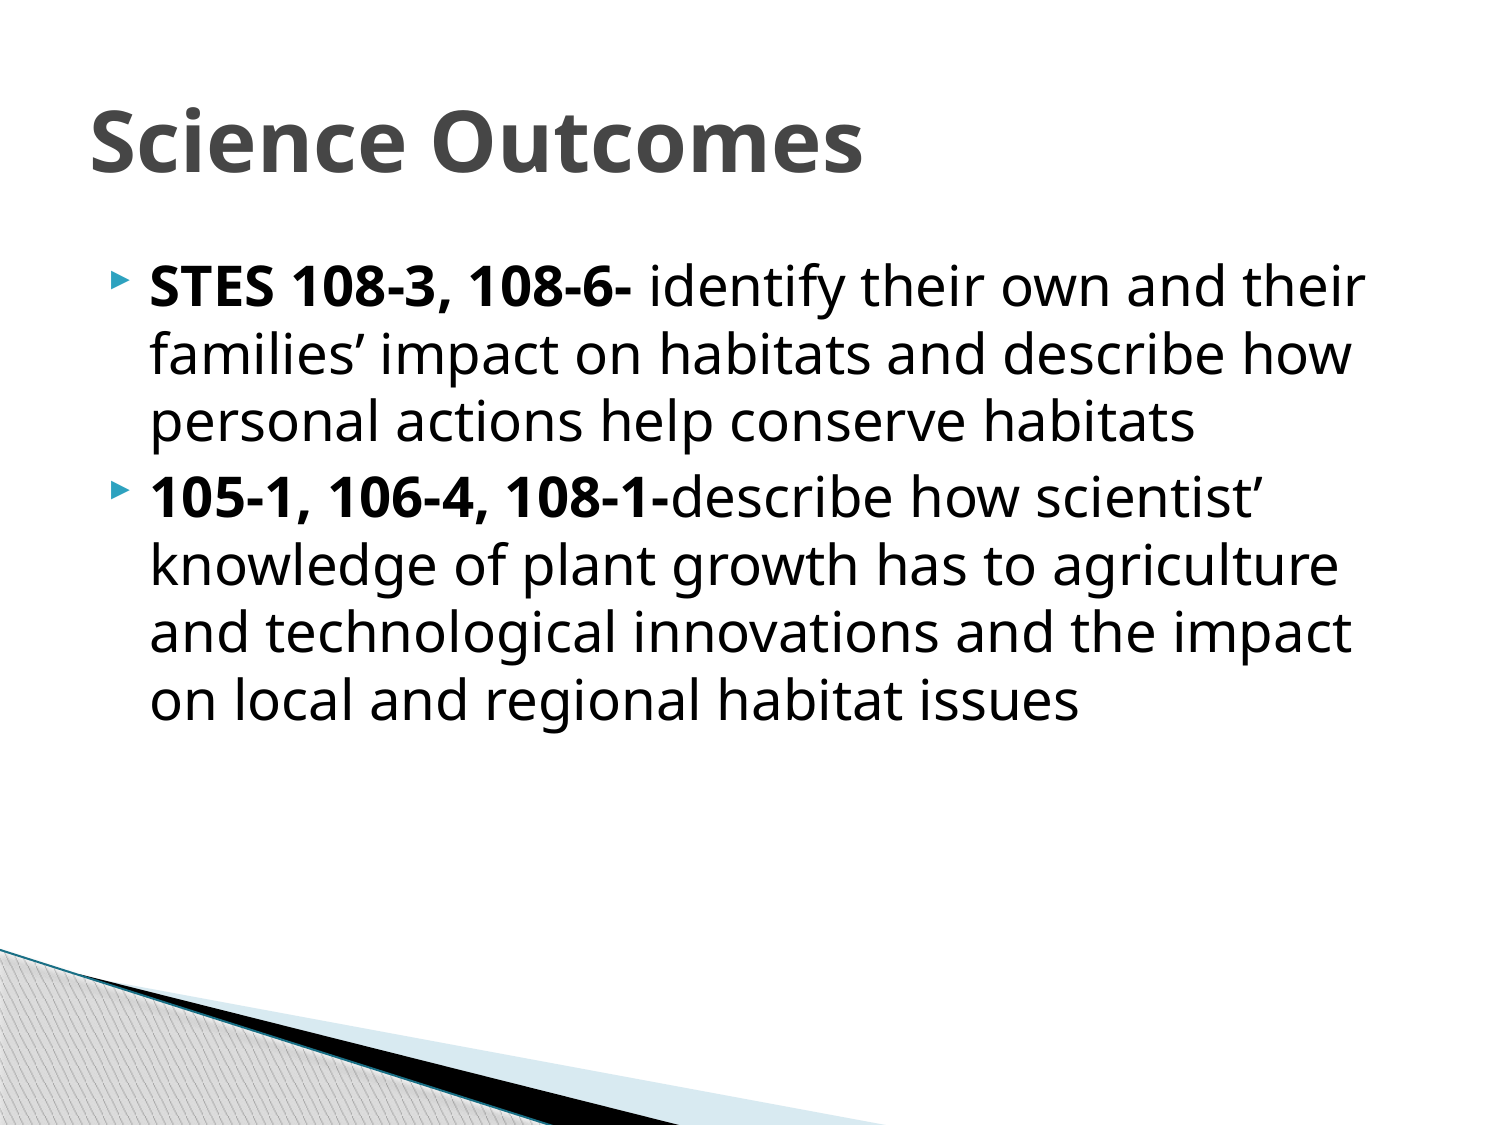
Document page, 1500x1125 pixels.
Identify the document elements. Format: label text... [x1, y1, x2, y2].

list STES 108-3, 108-6- identify their own and their families’ impact on habitats and describe how personal actions help conserve habitats 105-1, 106-4, 108-1-describe how scientist’ knowledge of plant growth has to agriculture and technological innovations and the impact on local and regional habitat issues [74, 242, 1426, 986]
title Science Outcomes [75, 45, 1425, 233]
